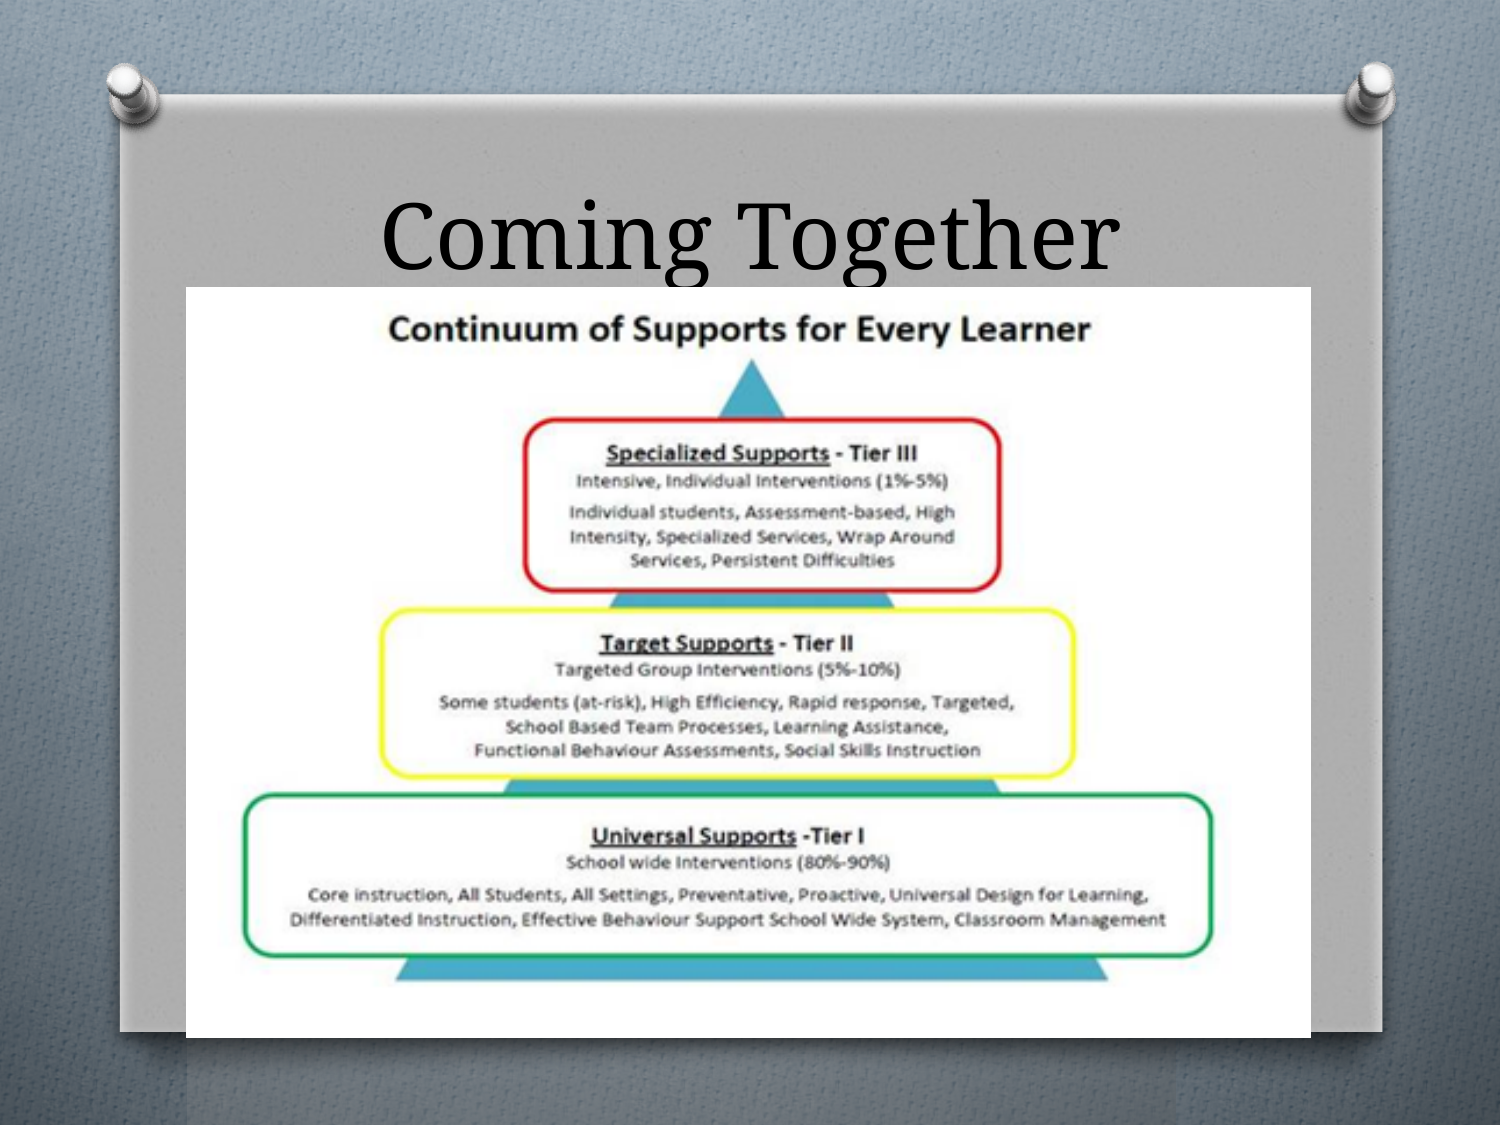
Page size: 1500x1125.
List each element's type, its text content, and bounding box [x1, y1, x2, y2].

picture [75, 29, 198, 153]
title Coming Together [179, 134, 1323, 332]
picture [185, 287, 1312, 1038]
picture [1317, 35, 1439, 156]
